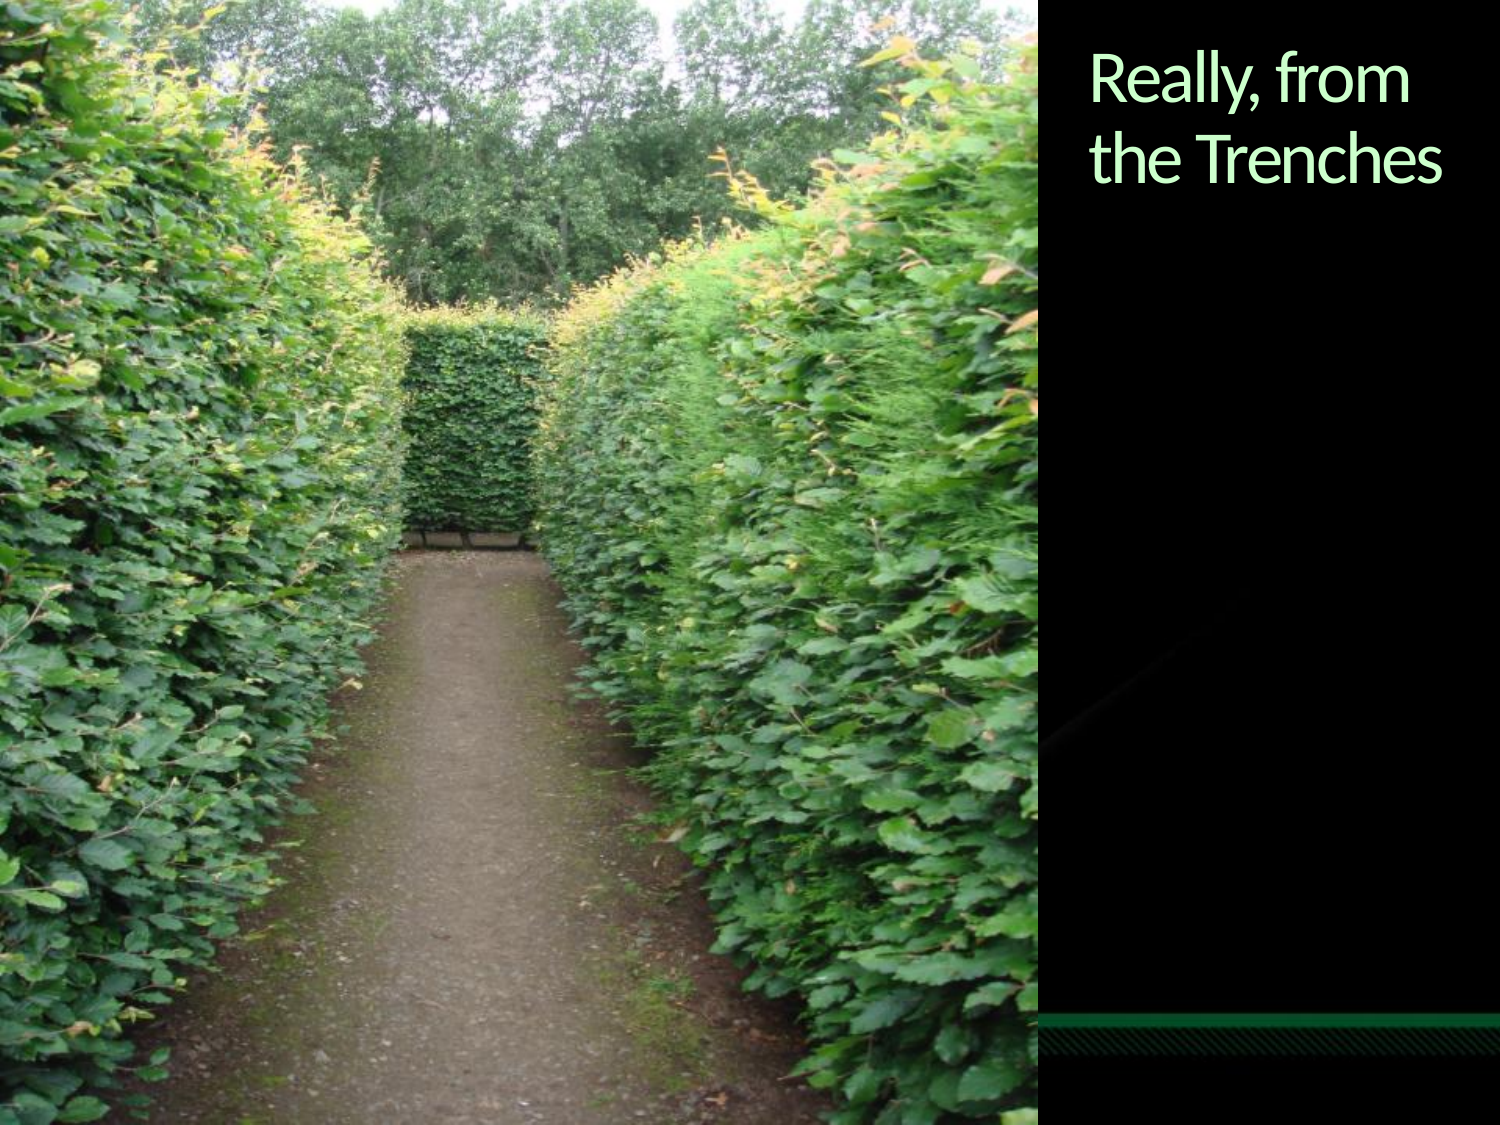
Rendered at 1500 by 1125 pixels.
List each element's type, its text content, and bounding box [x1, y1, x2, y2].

title Really, from the Trenches [1088, 37, 1500, 202]
picture [0, 0, 1500, 1125]
